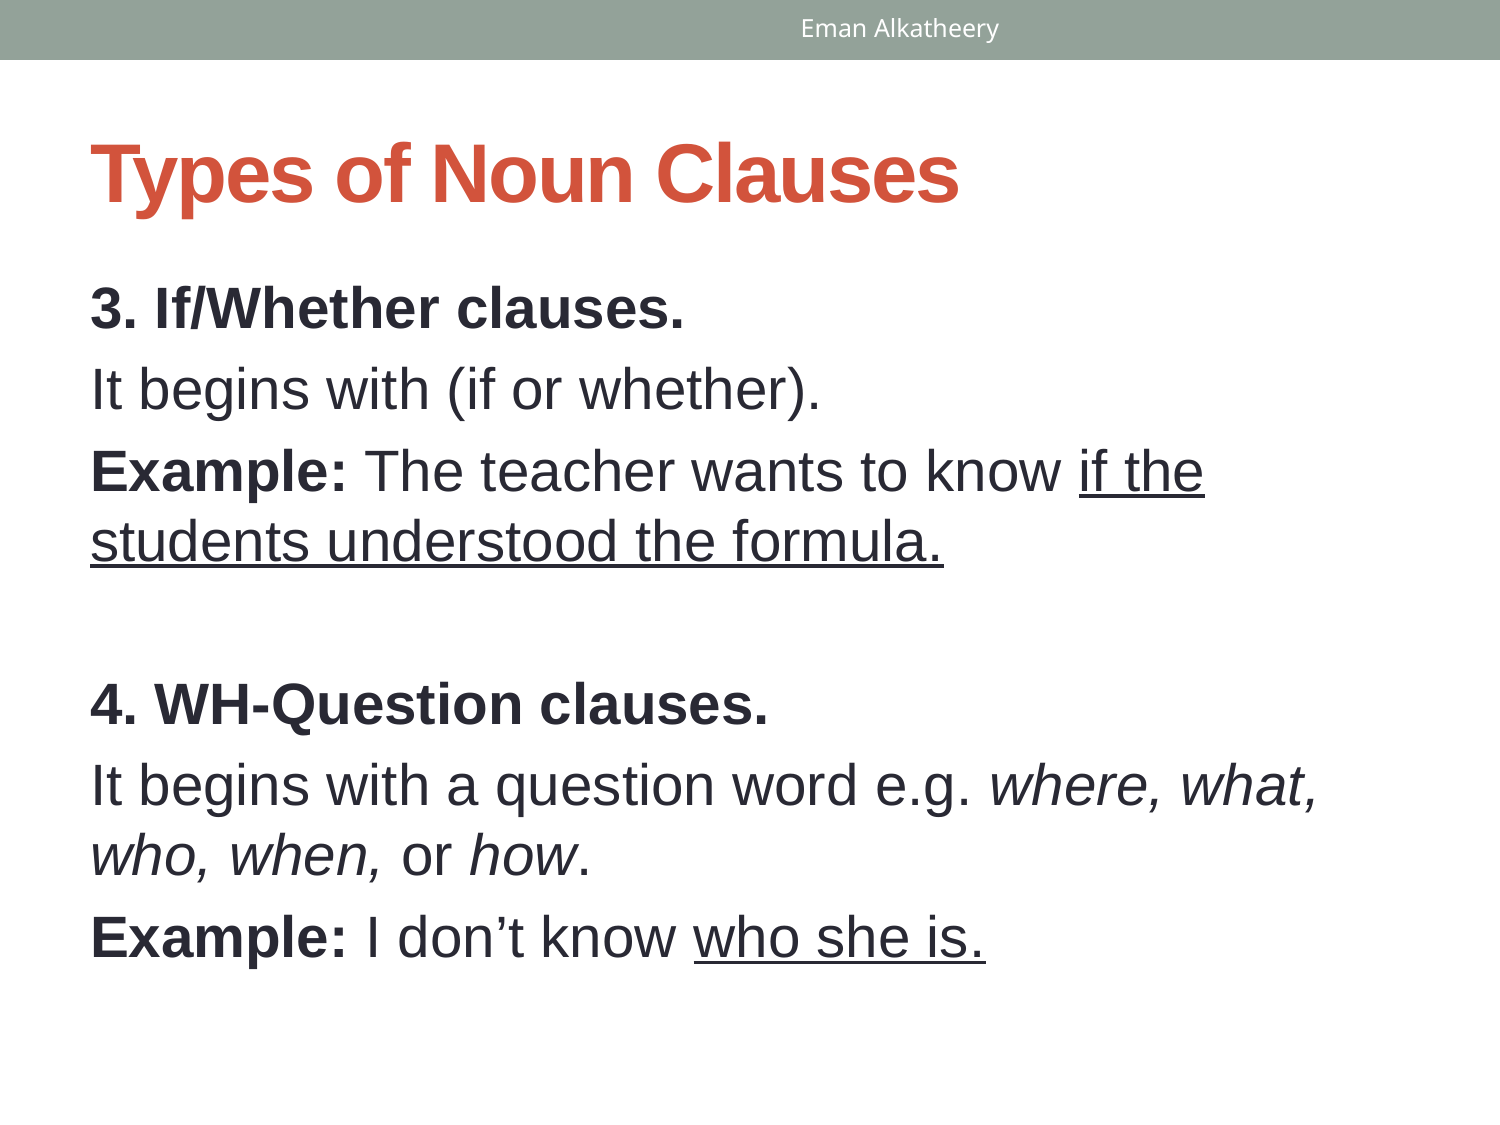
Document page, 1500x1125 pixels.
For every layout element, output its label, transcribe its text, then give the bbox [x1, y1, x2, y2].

list 3. If/Whether clauses. It begins with (if or whether). Example: The teacher wants to know if the students understood the formula. 4. WH-Question clauses. It begins with a question word e.g. where, what, who, when, or how. Example: I don’t know who she is. [75, 262, 1425, 1063]
footer Eman Alkatheery [562, 3, 1238, 57]
title Types of Noun Clauses [75, 87, 1425, 250]
